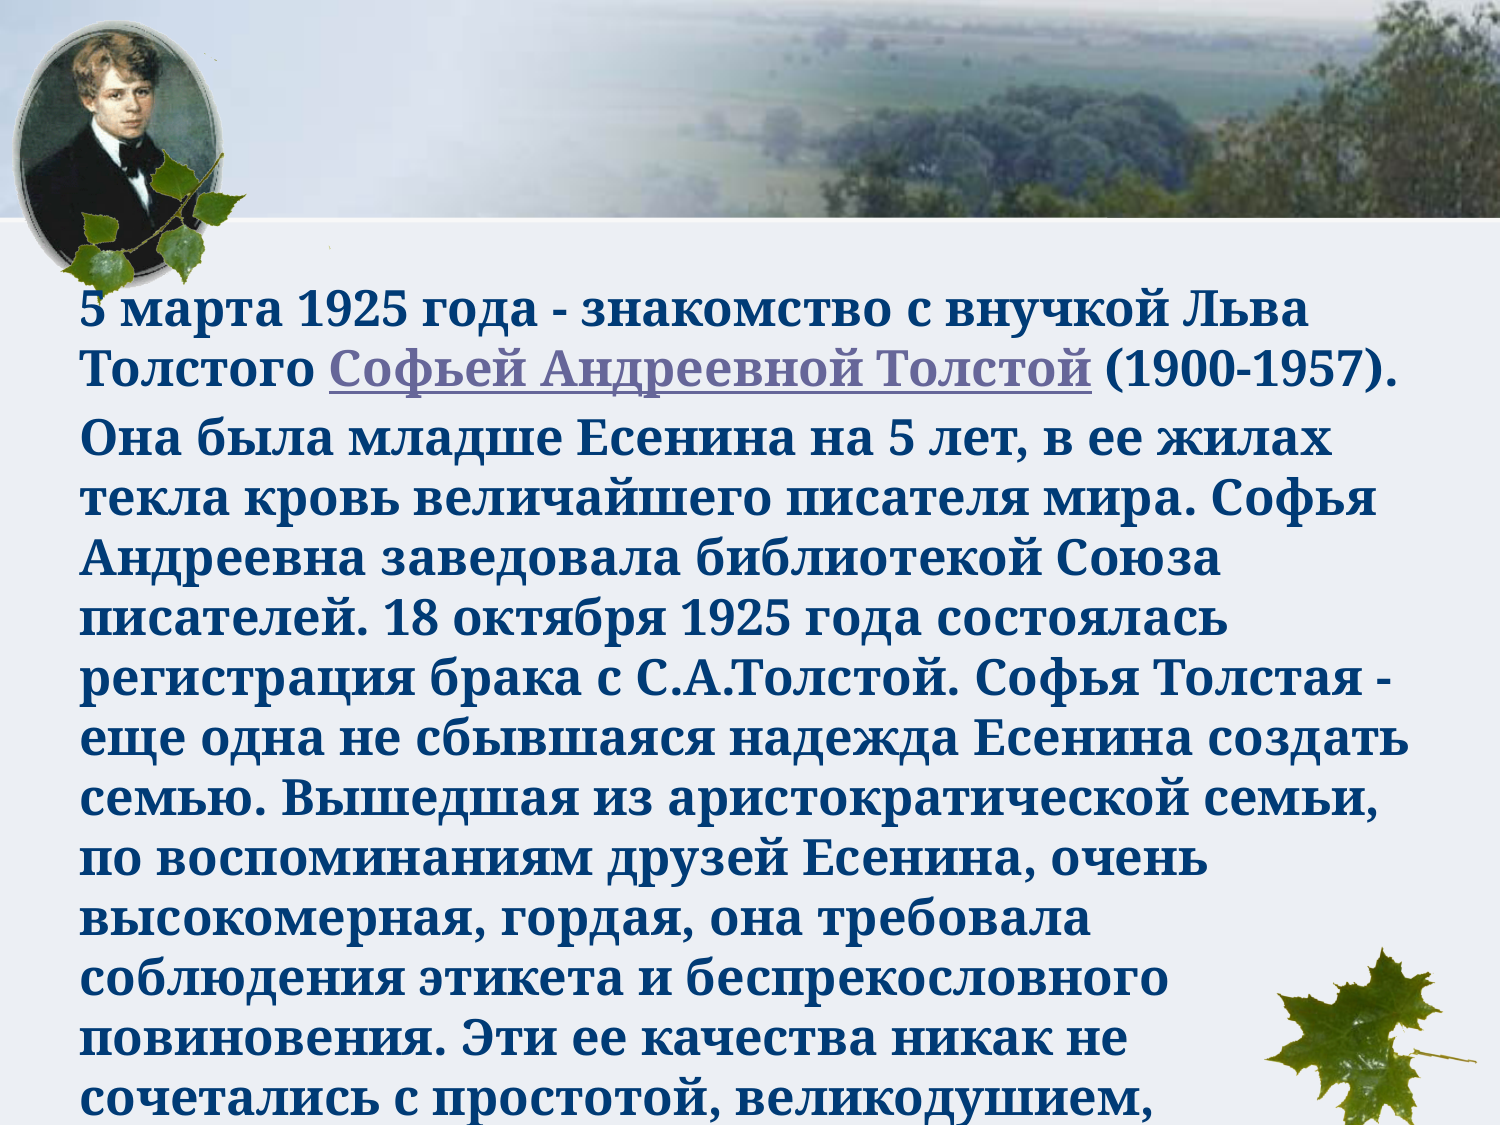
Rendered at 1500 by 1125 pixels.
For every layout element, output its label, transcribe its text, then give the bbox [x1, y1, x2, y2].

text_box 5 марта 1925 года - знакомство с внучкой Льва Толстого Софьей Андреевной Толстой (1900-1957). Она была младше Есенина на 5 лет, в ее жилах текла кровь величайшего писателя мира. Софья Андреевна заведовала библиотекой Союза писателей. 18 октября 1925 года состоялась регистрация брака с С.А.Толстой. Софья Толстая - еще одна не сбывшаяся надежда Есенина создать семью. Вышедшая из аристократической семьи, по воспоминаниям друзей Есенина, очень высокомерная, гордая, она требовала соблюдения этикета и беспрекословного повиновения. Эти ее качества никак не сочетались с простотой, великодушием, веселостью, озорным характером Сергея. Вскоре они разошлись. [64, 269, 1436, 1125]
picture [0, 0, 1500, 1125]
